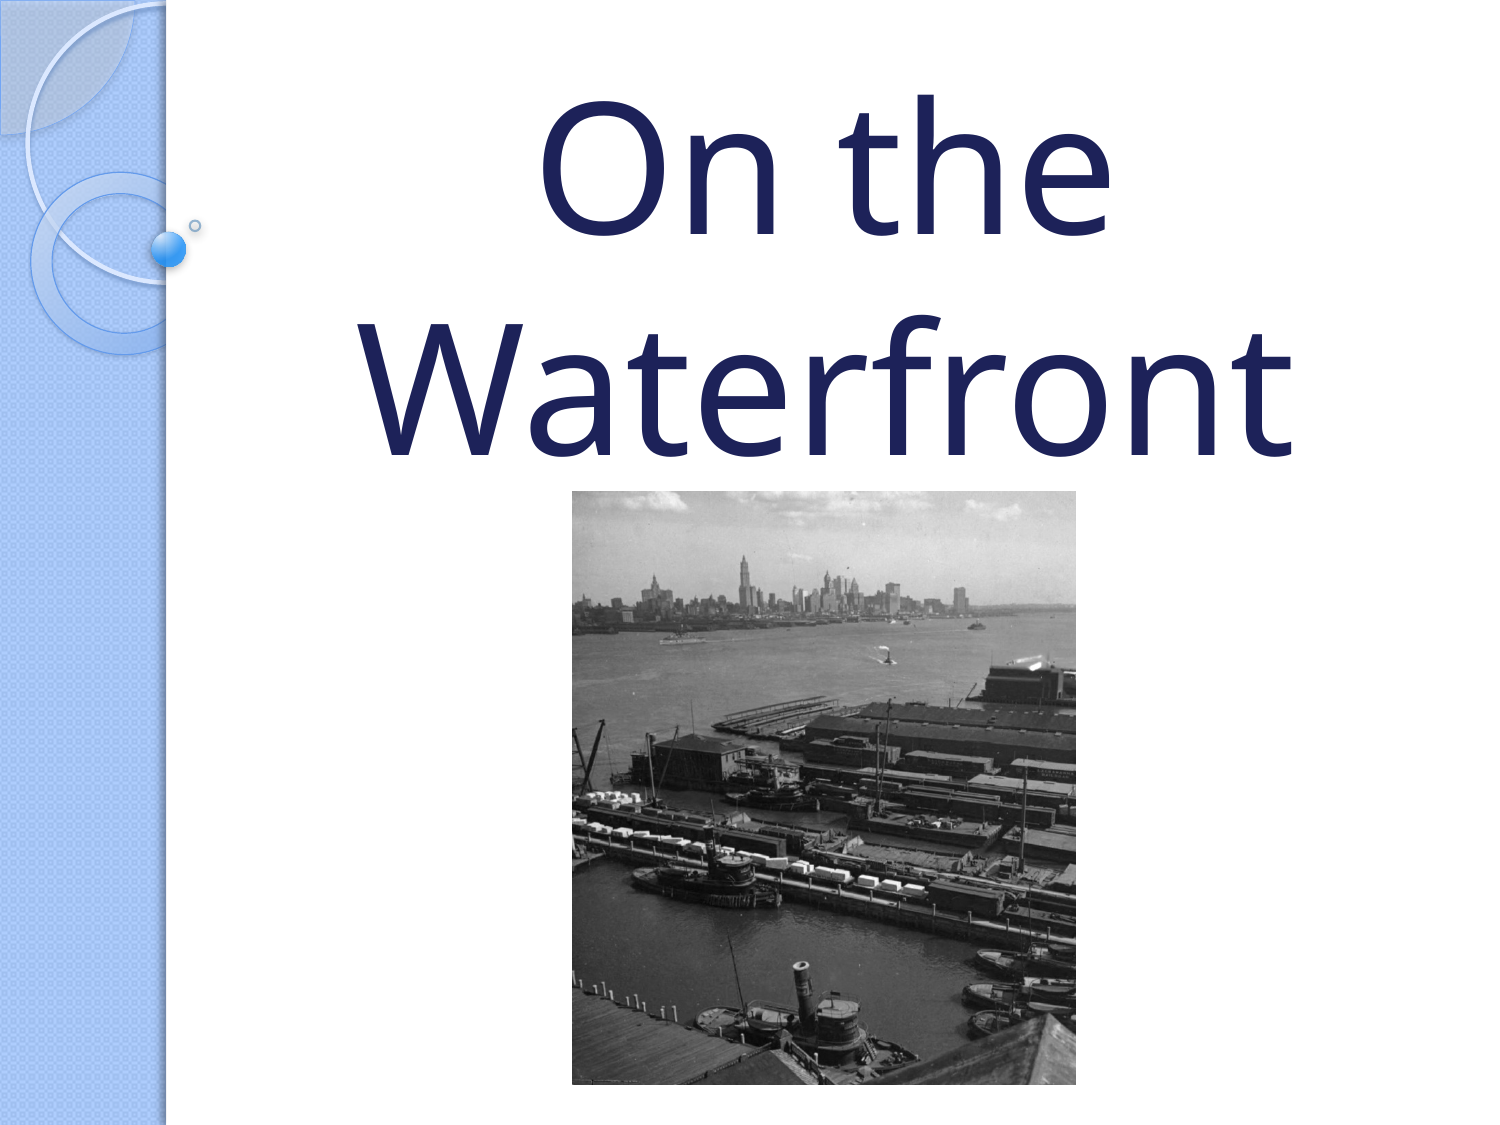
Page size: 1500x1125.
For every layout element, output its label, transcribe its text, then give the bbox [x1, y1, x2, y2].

picture [572, 491, 1077, 1086]
title On the Waterfront [194, 66, 1458, 499]
